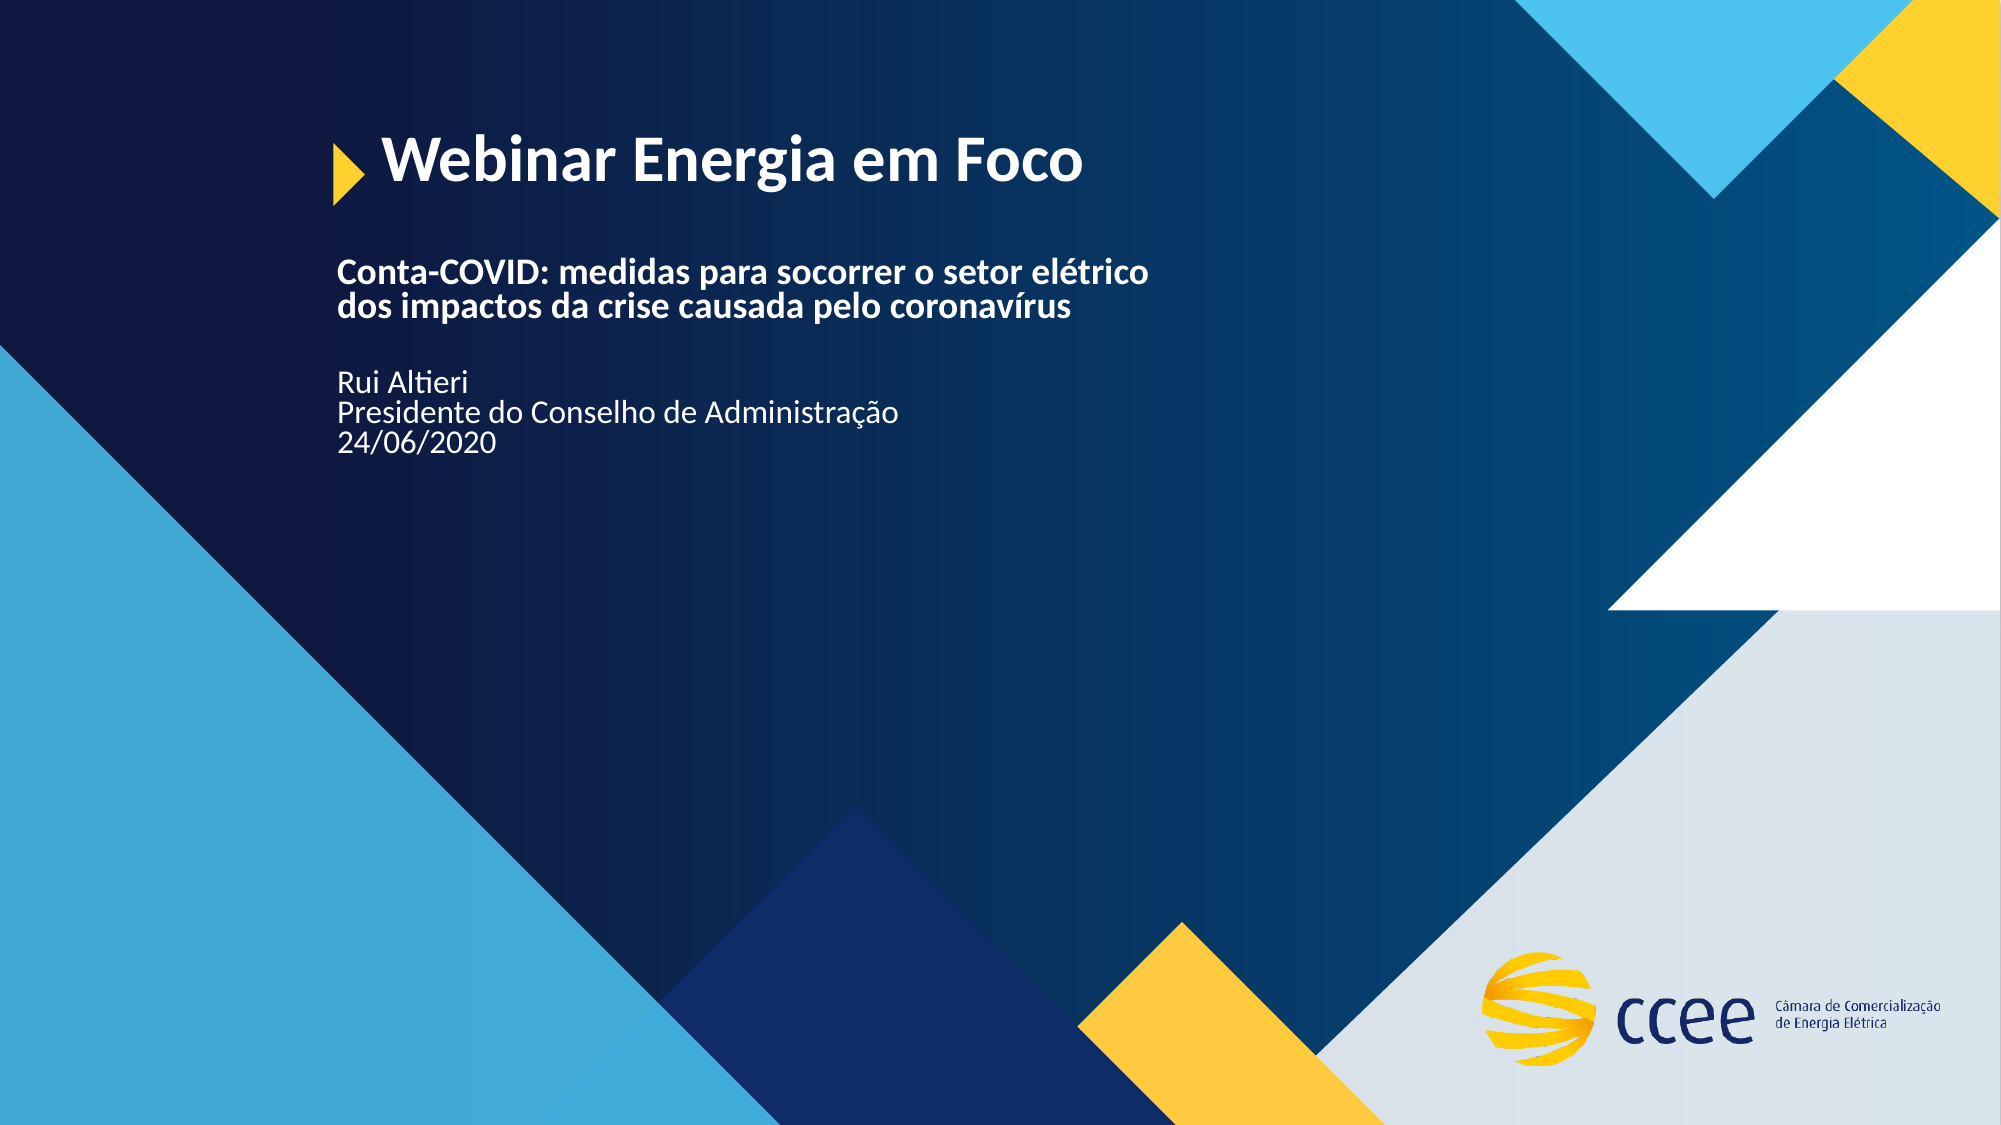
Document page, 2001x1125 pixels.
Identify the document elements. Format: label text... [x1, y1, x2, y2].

picture [1432, 950, 1940, 1066]
list Conta-COVID: medidas para socorrer o setor elétrico dos impactos da crise causada pelo coronavírus Rui Altieri Presidente do Conselho de Administração 24/06/2020 [322, 249, 1171, 563]
title Webinar Energia em Foco [366, 125, 1171, 250]
